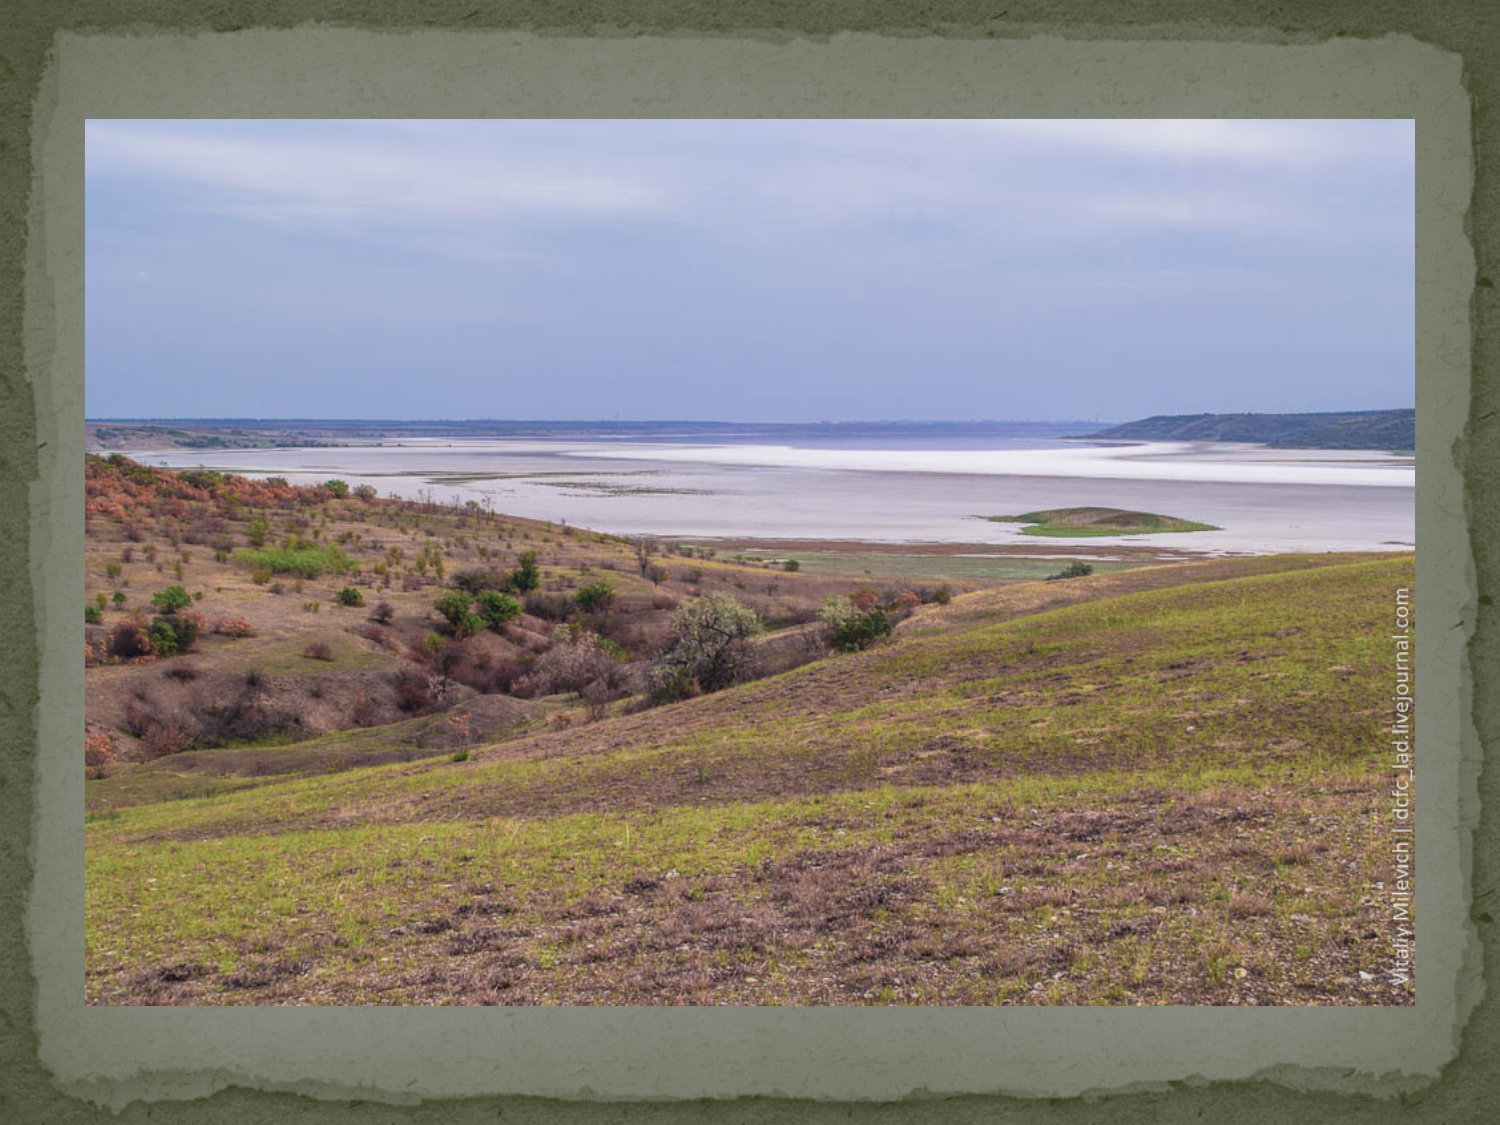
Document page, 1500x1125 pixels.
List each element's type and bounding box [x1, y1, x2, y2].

list [88, 122, 1413, 1003]
